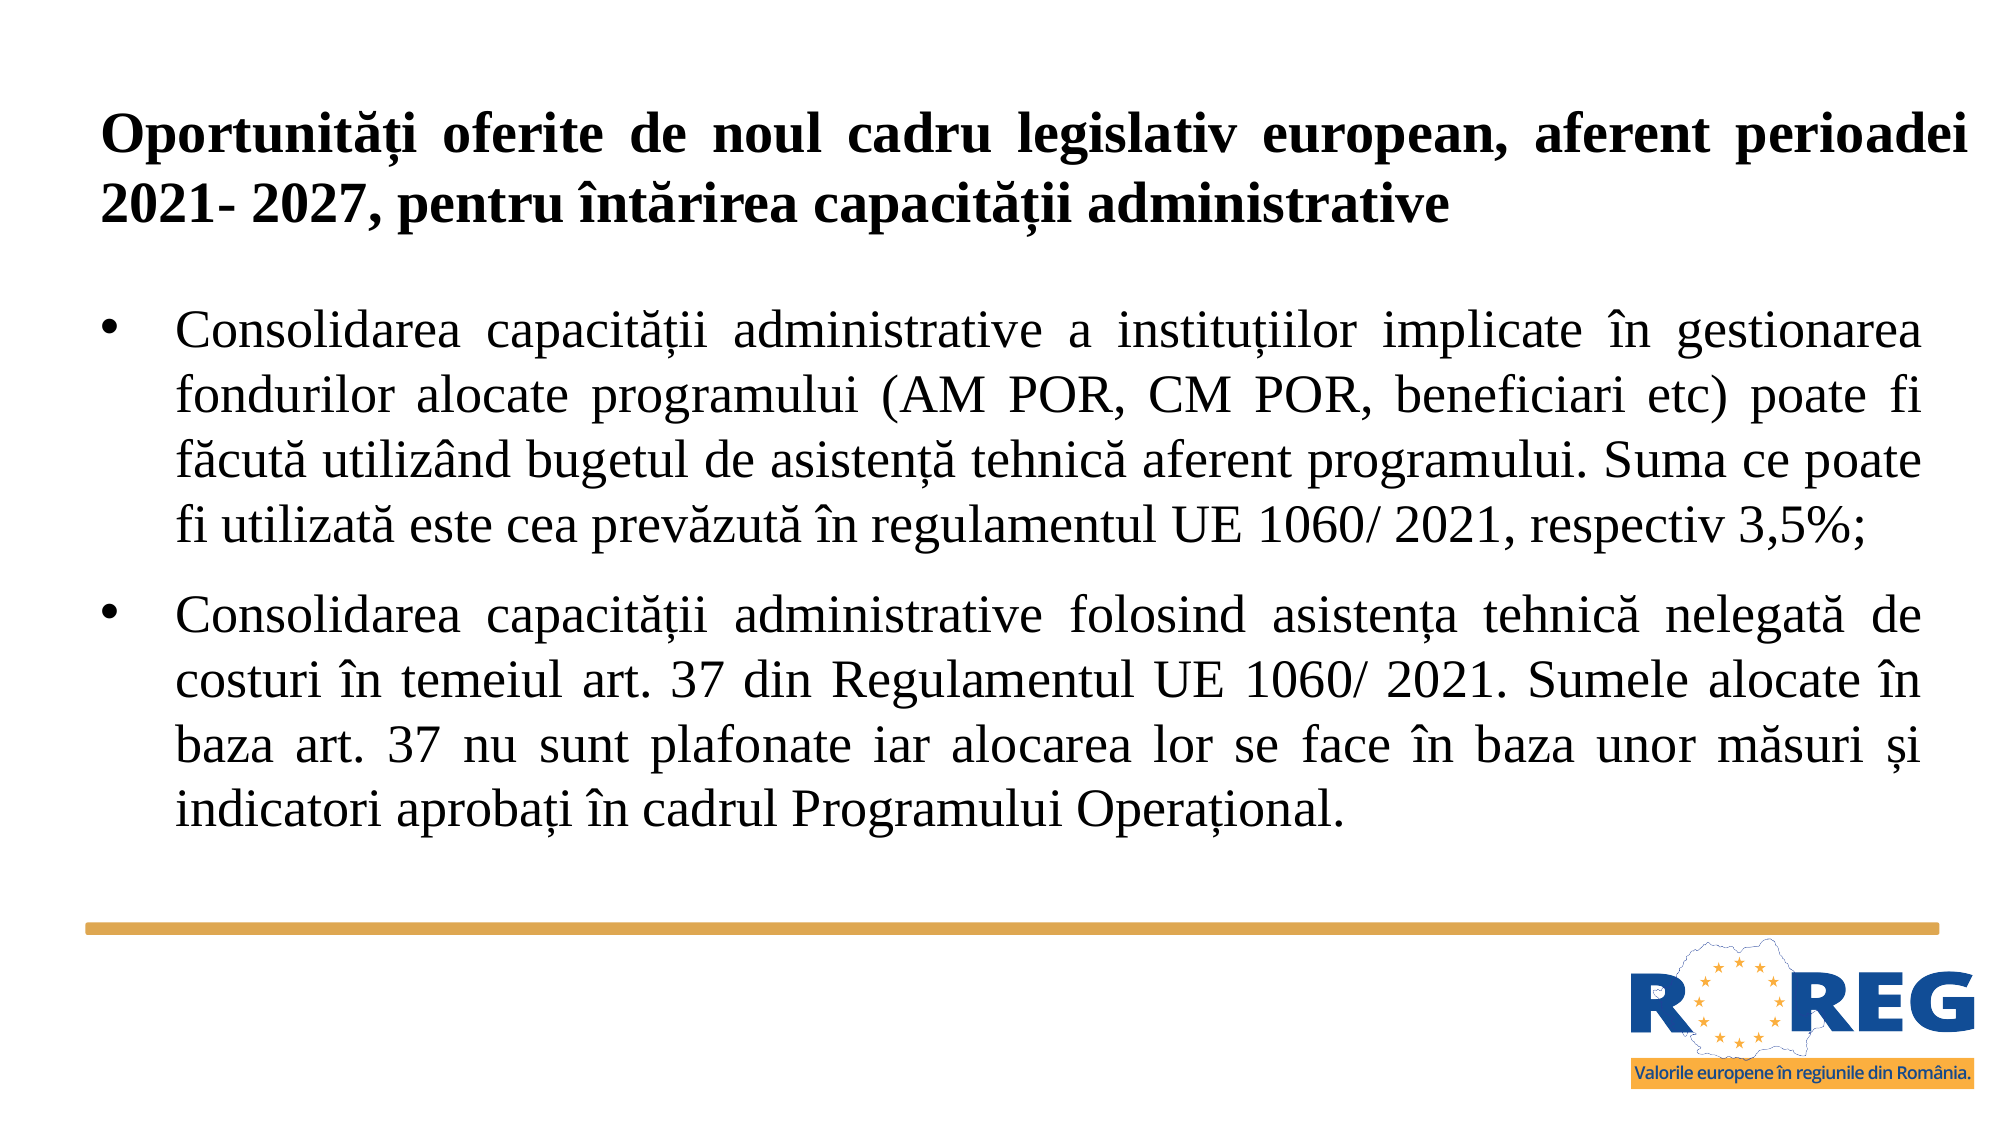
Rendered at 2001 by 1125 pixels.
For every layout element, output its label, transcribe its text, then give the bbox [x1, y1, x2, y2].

picture [1618, 908, 1990, 1097]
text_box Oportunități oferite de noul cadru legislativ european, aferent perioadei 2021- 2027, pentru întărirea capacității administrative [85, 86, 1986, 242]
text_box [85, 922, 1618, 935]
text_box Consolidarea capacității administrative a instituțiilor implicate în gestionarea fondurilor alocate programului (AM POR, CM POR, beneficiari etc) poate fi făcută utilizând bugetul de asistență tehnică aferent programului. Suma ce poate fi utilizată este cea prevăzută în regulamentul UE 1060/ 2021, respectiv 3,5%; Consolidarea capacității administrative folosind asistența tehnică nelegată de costuri în temeiul art. 37 din Regulamentul UE 1060/ 2021. Sumele alocate în baza art. 37 nu sunt plafonate iar alocarea lor se face în baza unor măsuri și indicatori aprobați în cadrul Programului Operațional. [85, 285, 1940, 916]
